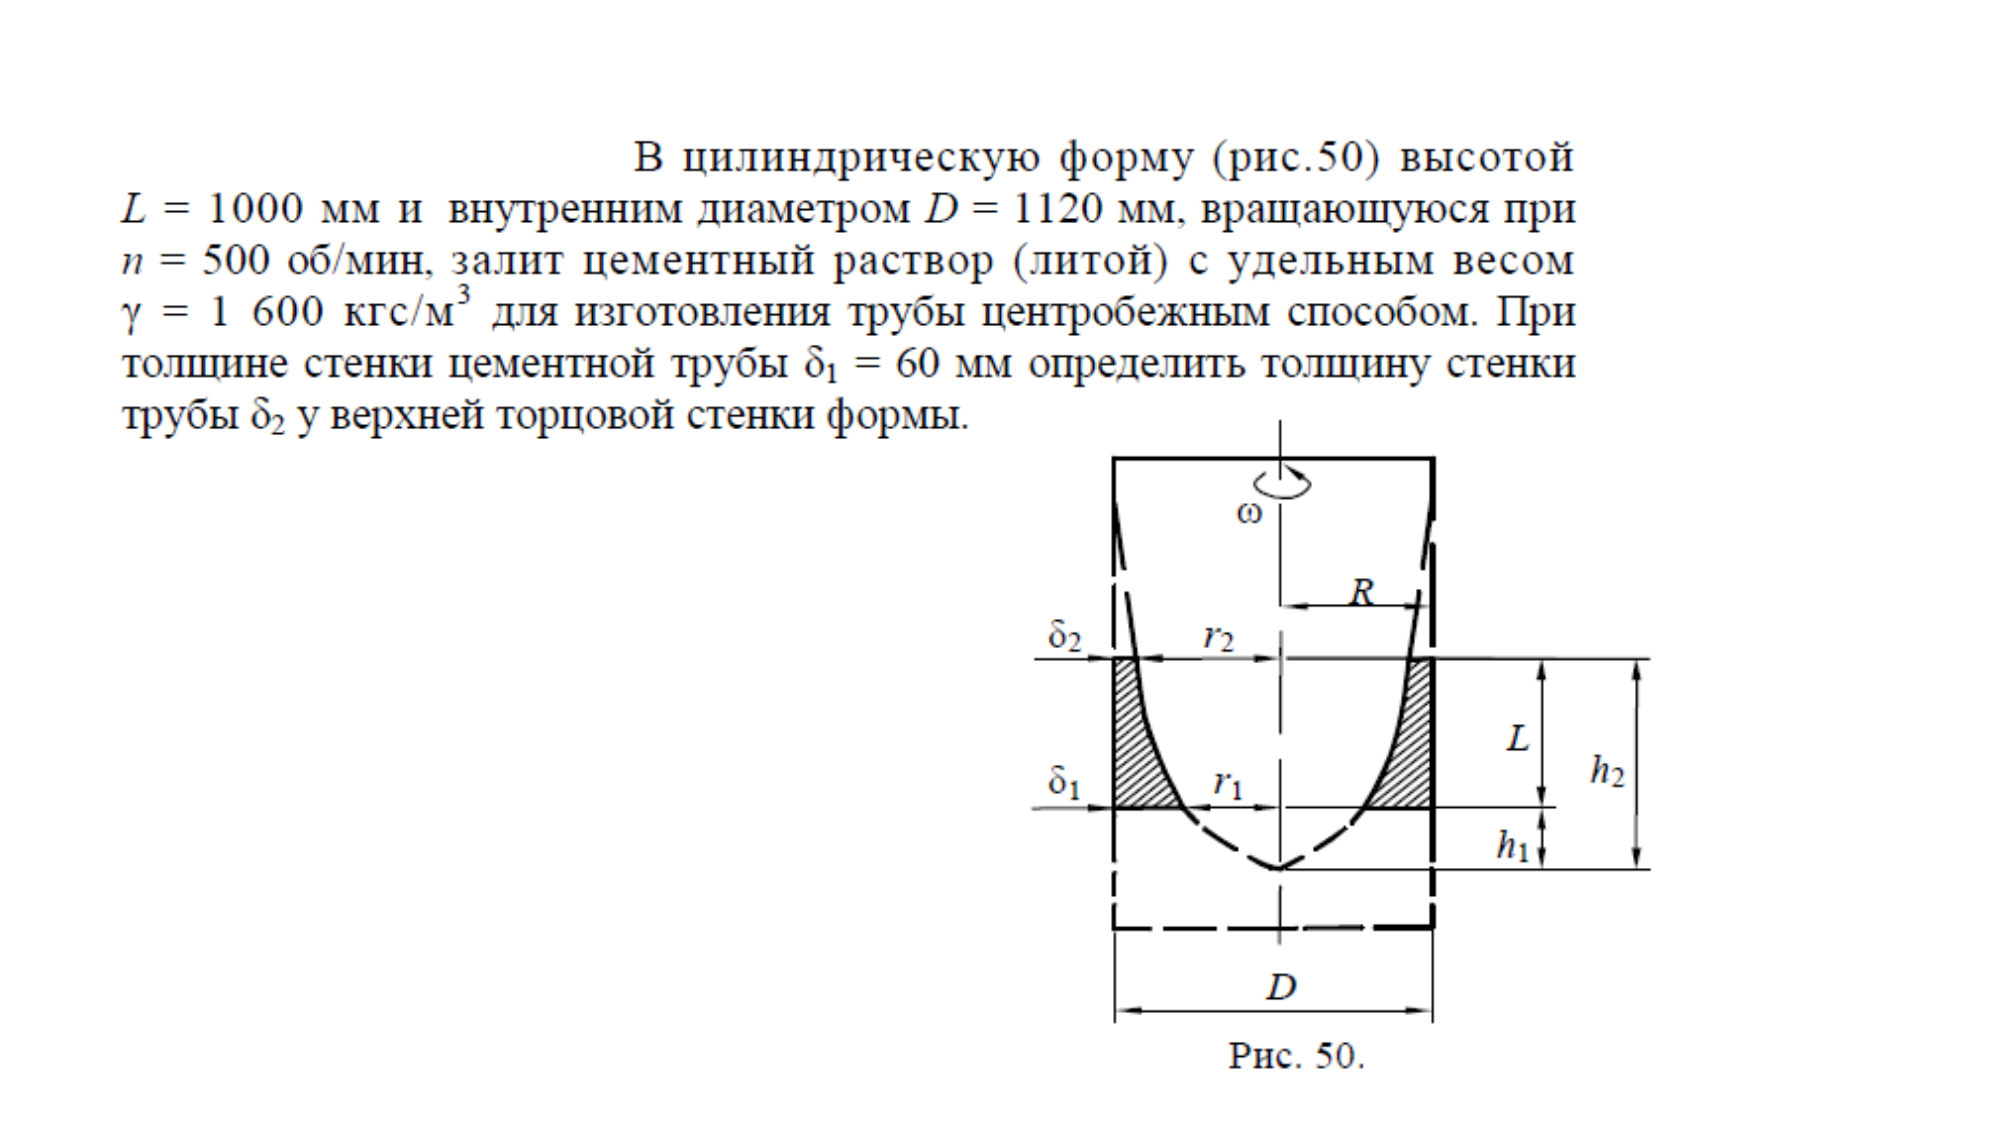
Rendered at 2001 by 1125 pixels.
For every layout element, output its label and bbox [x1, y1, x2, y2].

picture [97, 108, 1662, 1086]
